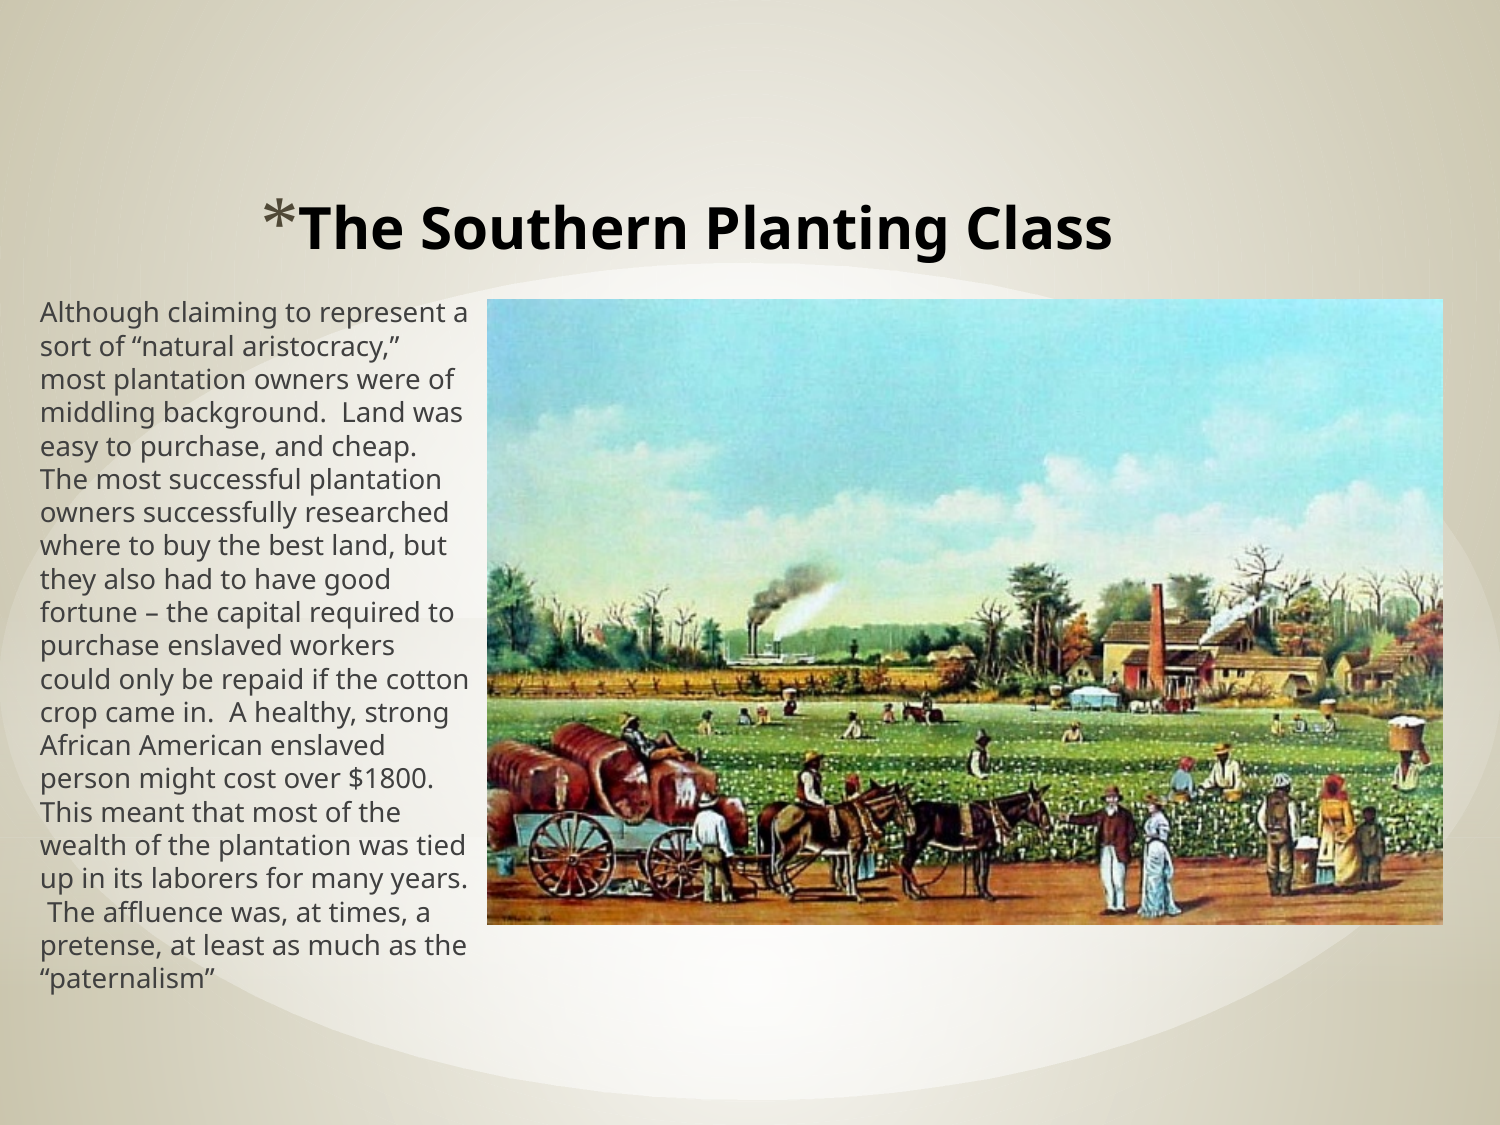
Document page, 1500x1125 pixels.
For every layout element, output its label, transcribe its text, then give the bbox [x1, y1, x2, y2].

title The Southern Planting Class [125, 62, 1250, 269]
list Although claiming to represent a sort of “natural aristocracy,” most plantation owners were of middling background. Land was easy to purchase, and cheap. The most successful plantation owners successfully researched where to buy the best land, but they also had to have good fortune – the capital required to purchase enslaved workers could only be repaid if the cotton crop came in. A healthy, strong African American enslaved person might cost over $1800. This meant that most of the wealth of the plantation was tied up in its laborers for many years. The affluence was, at times, a pretense, at least as much as the “paternalism” [24, 287, 488, 1013]
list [487, 299, 1443, 926]
